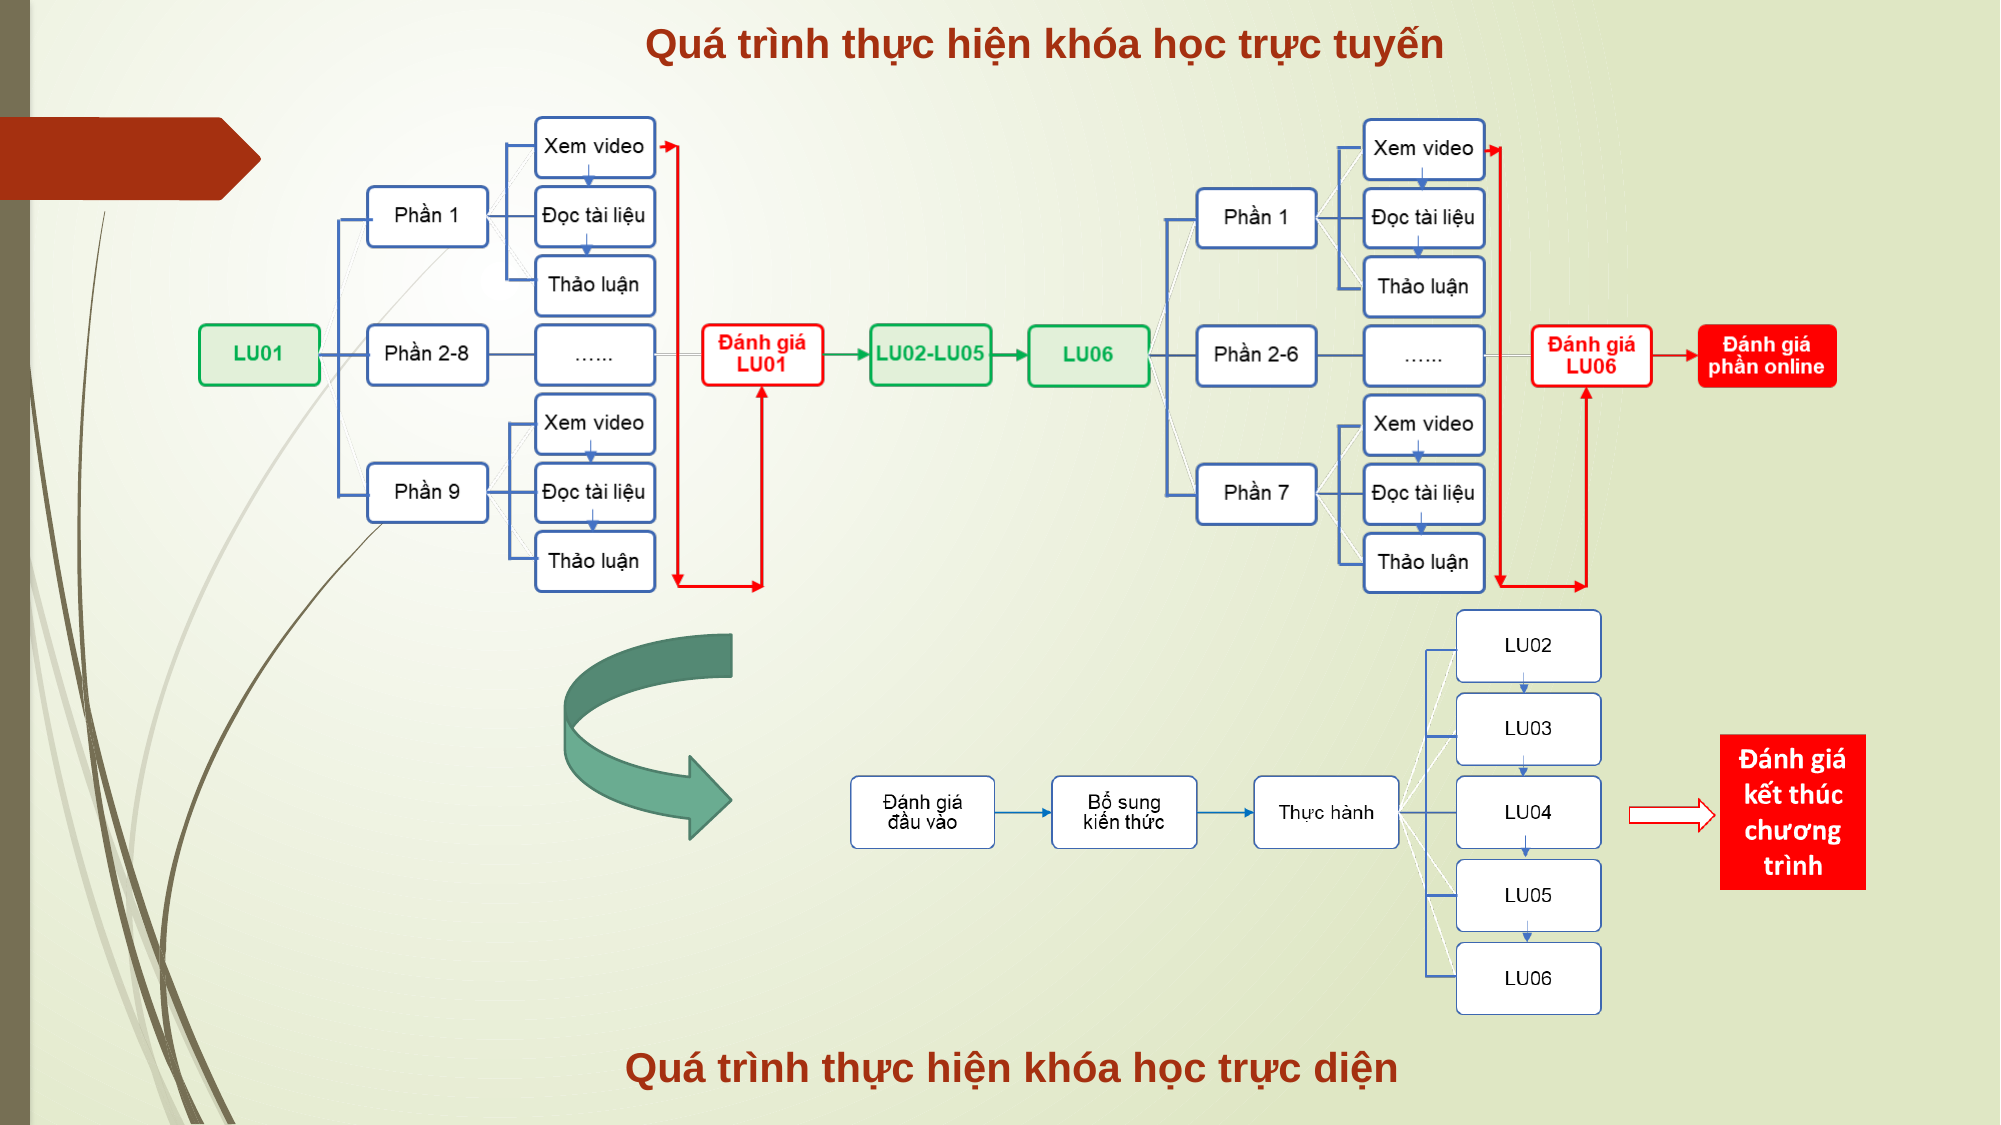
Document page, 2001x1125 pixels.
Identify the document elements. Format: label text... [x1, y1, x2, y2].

text_box [563, 633, 726, 841]
picture [188, 116, 1848, 601]
text_box Quá trình thực hiện khóa học trực diện [353, 1032, 1683, 1098]
picture [731, 609, 1867, 1015]
text_box Quá trình thực hiện khóa học trực tuyến [335, 9, 1755, 75]
